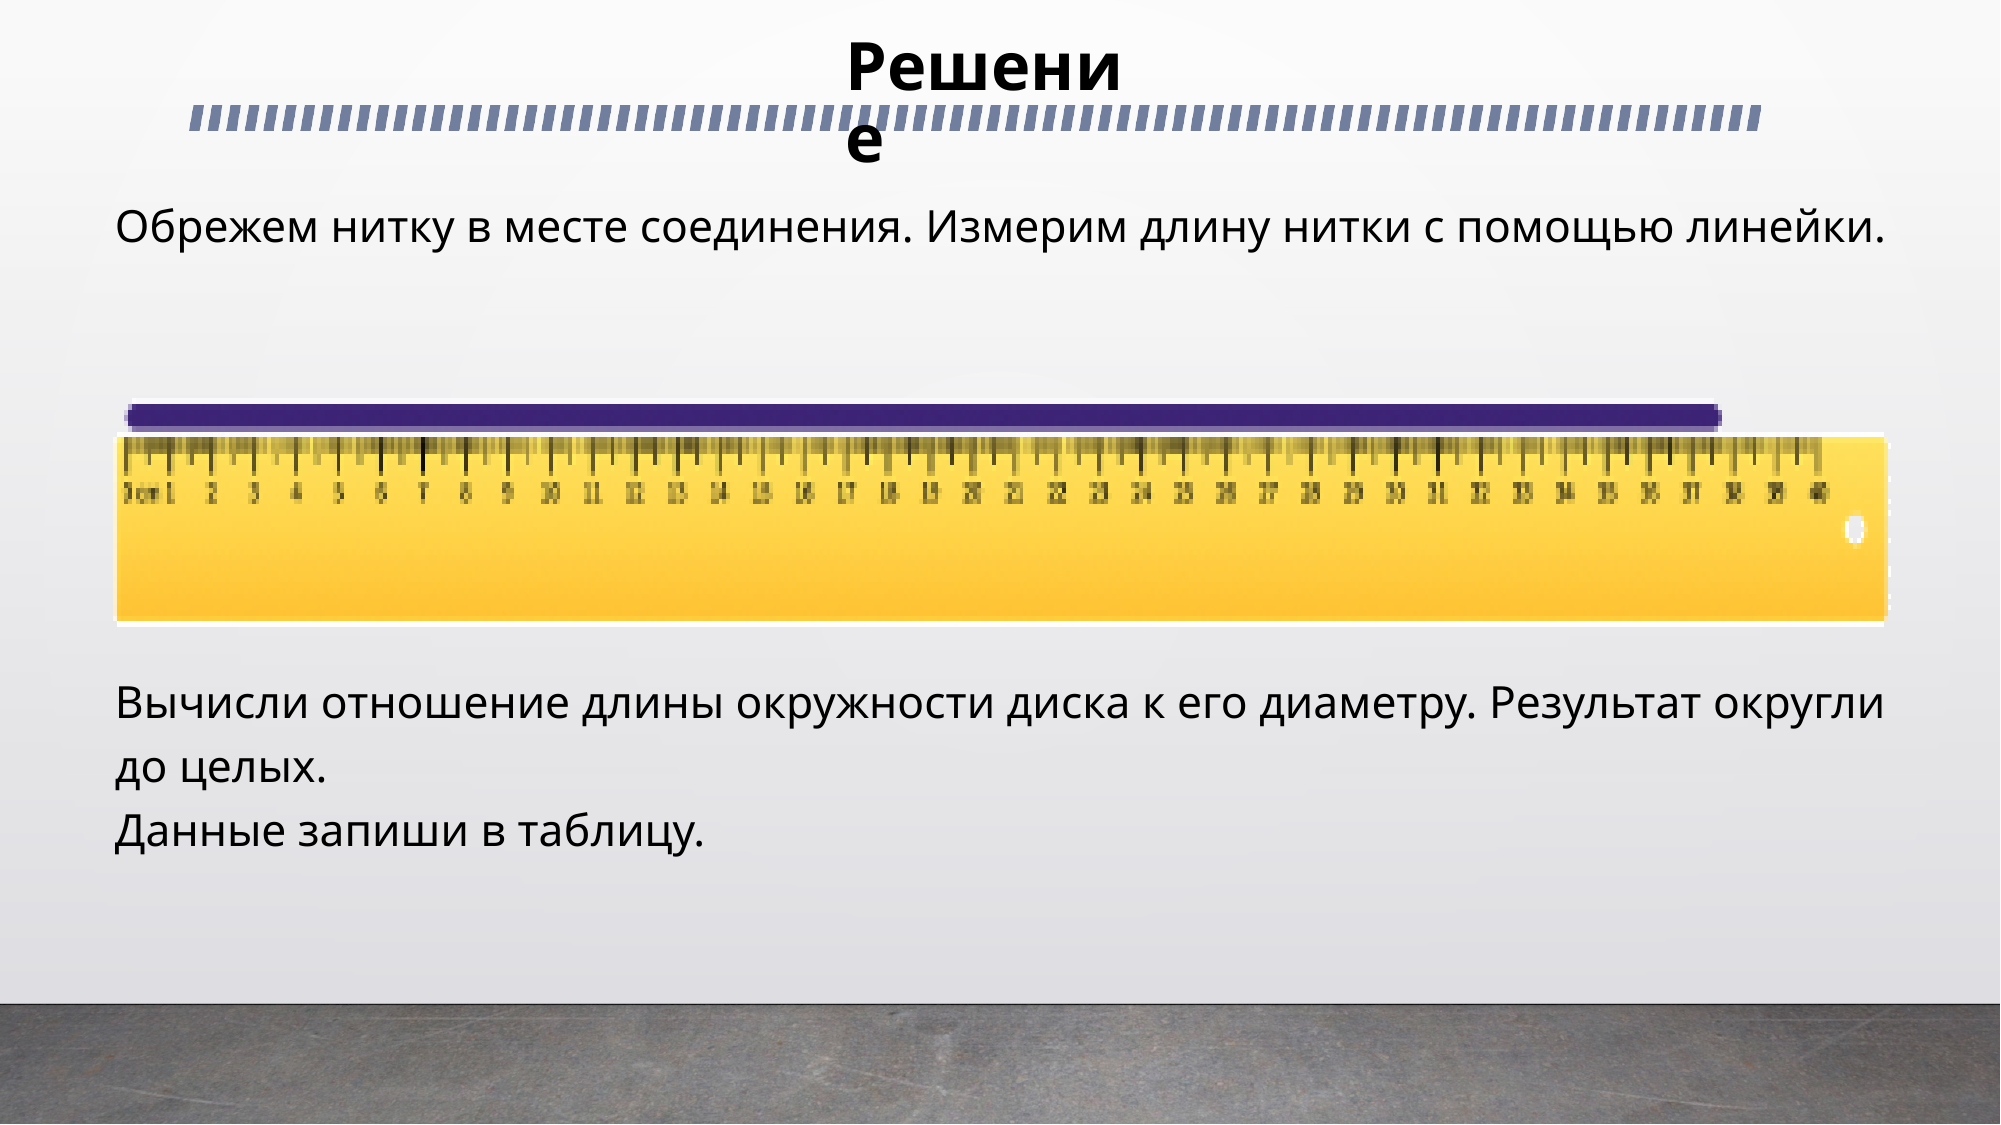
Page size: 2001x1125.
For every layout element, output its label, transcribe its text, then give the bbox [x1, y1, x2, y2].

picture [67, 292, 1947, 700]
picture [0, 1004, 2000, 1124]
list Обрежем нитку в месте соединения. Измерим длину нитки с помощью линейки. Вычисли отношение длины окружности диска к его диаметру. Результат округли до целых. Данные запиши в таблицу. [99, 700, 1914, 928]
title Решение [830, 24, 1141, 198]
list Обрежем нитку в месте соединения. Измерим длину нитки с помощью линейки. Вычисли отношение длины окружности диска к его диаметру. Результат округли до целых. Данные запиши в таблицу. [99, 179, 1914, 292]
